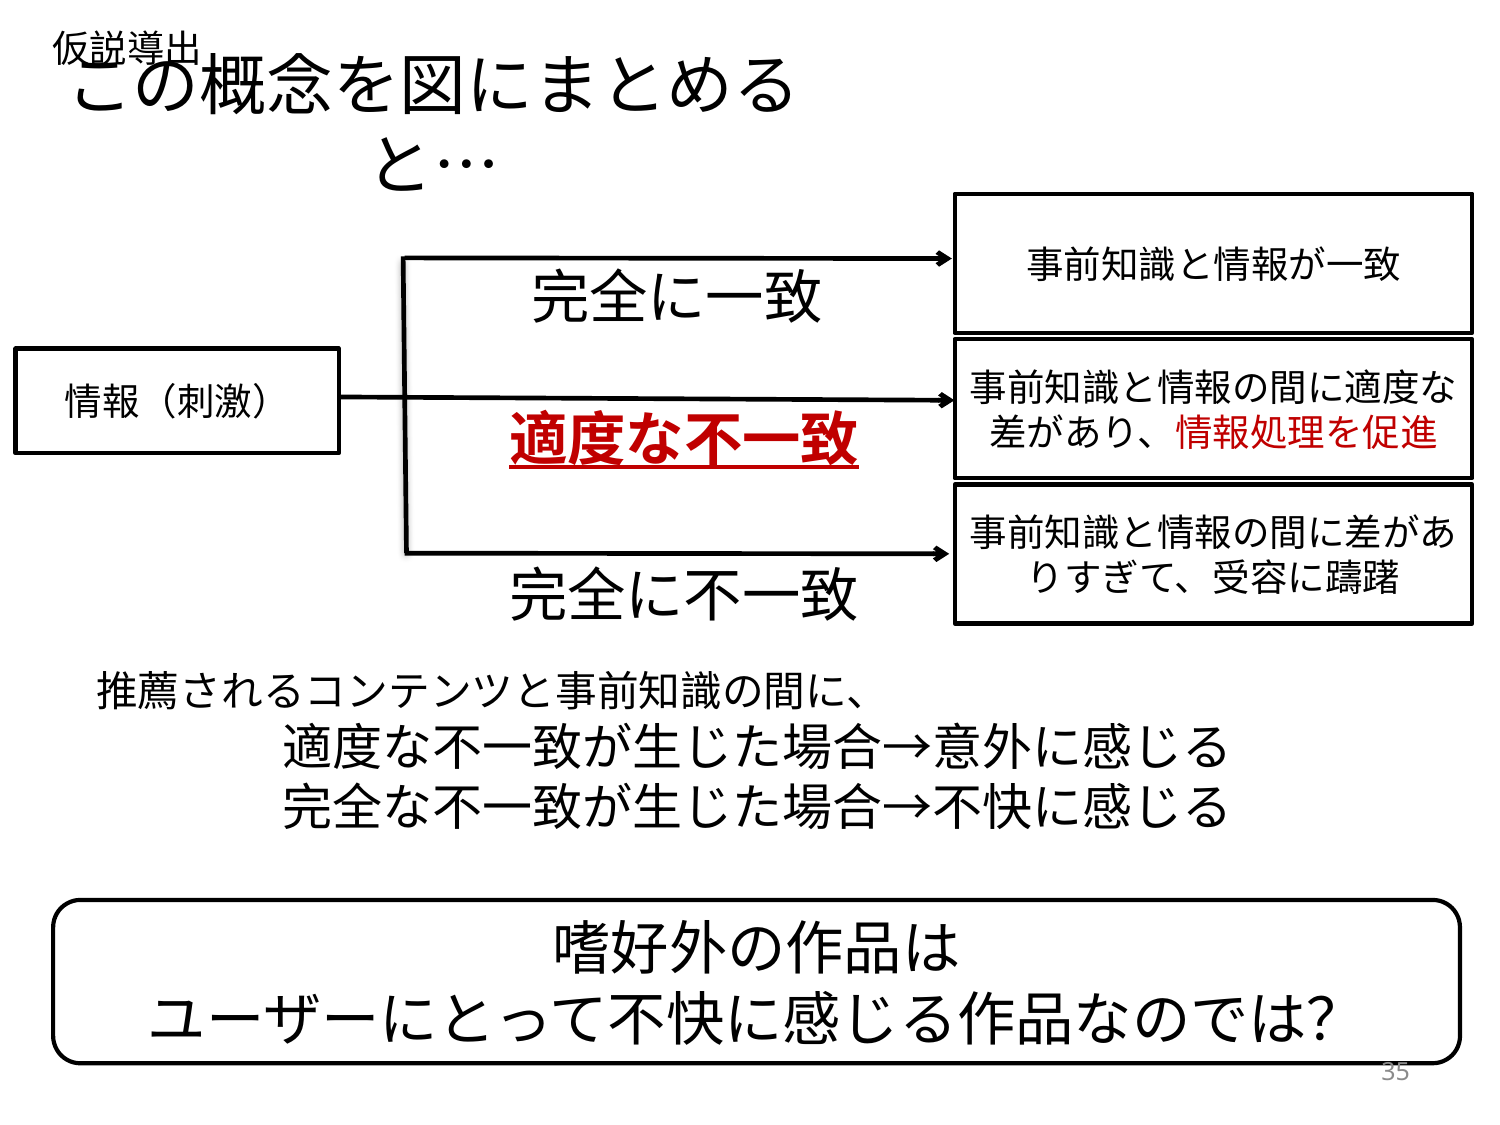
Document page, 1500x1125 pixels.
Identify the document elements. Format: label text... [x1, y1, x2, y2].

slide_number 35 [1074, 1042, 1425, 1103]
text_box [15, 193, 1473, 637]
text_box 仮説導出 [30, 7, 224, 88]
text_box 推薦されるコンテンツと事前知識の間に、 適度な不一致が生じた場合→意外に感じる 完全な不一致が生じた場合→不快に感じる [81, 657, 1433, 843]
text_box 嗜好外の作品は ユーザーにとって不快に感じる作品なのでは？ [51, 897, 1463, 1066]
title この概念を図にまとめると… [19, 77, 848, 169]
